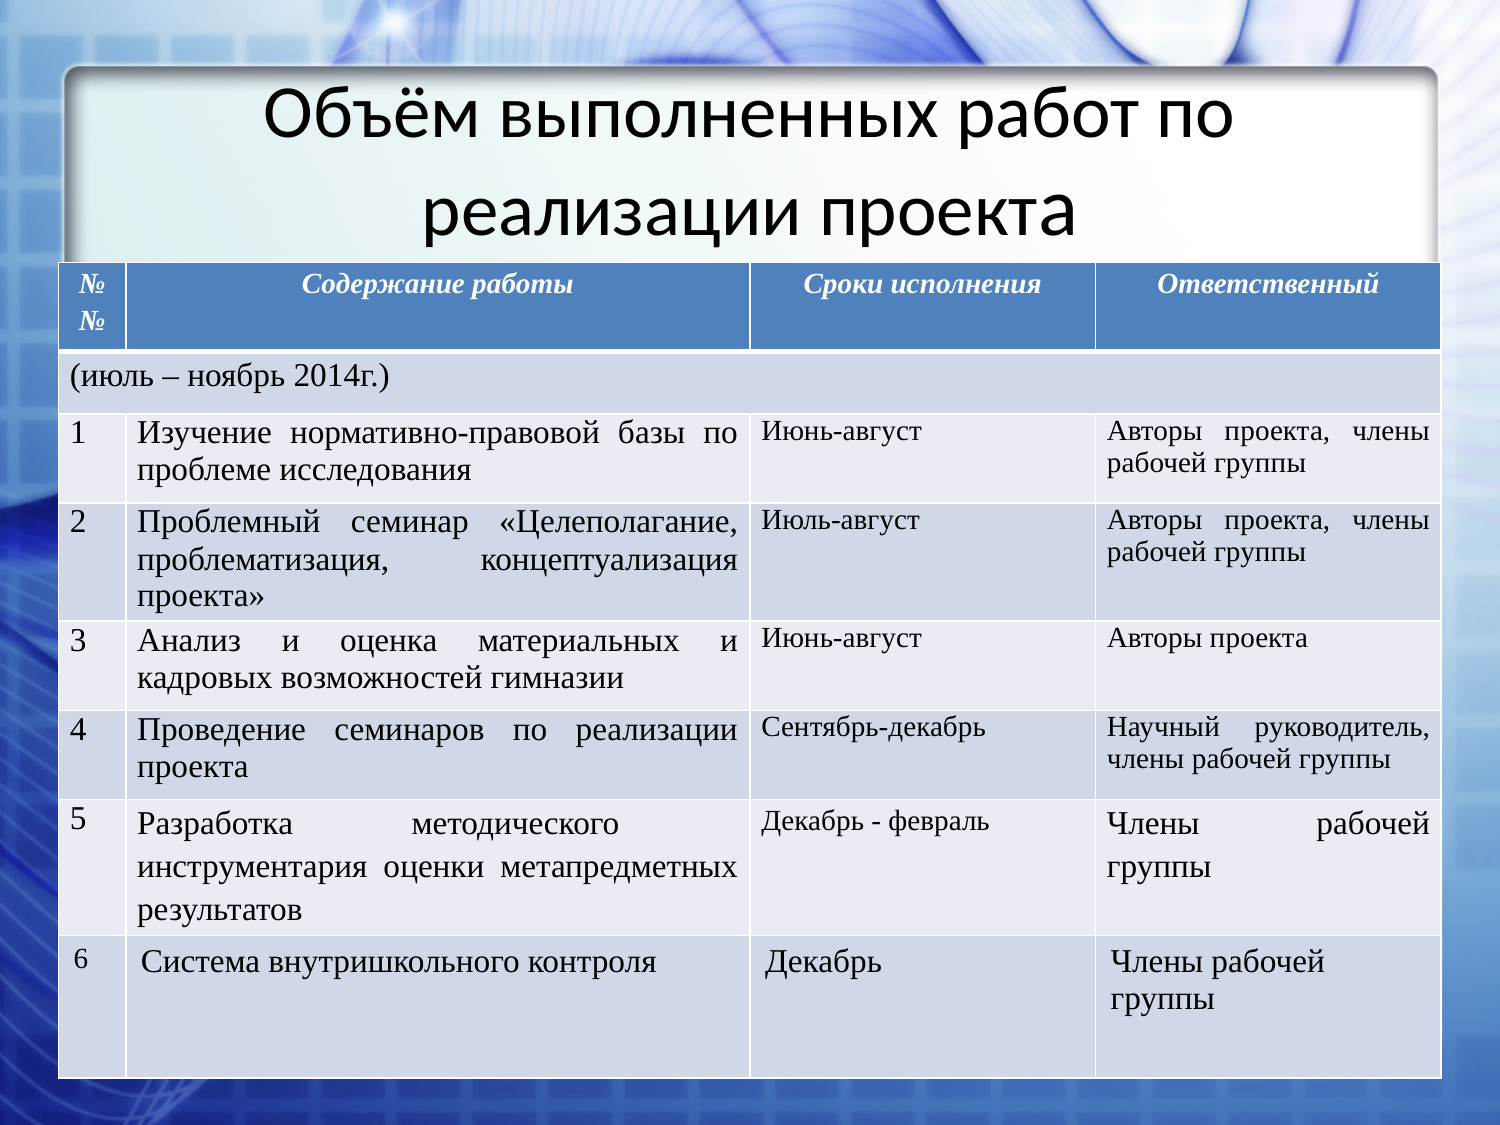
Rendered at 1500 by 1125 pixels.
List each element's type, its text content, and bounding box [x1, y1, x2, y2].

table_cell Члены рабочей группы [1096, 800, 1440, 935]
table_cell 1 [59, 415, 125, 502]
table_cell Сентябрь-декабрь [751, 711, 1095, 799]
table_cell Авторы проекта [1096, 622, 1440, 710]
table_cell Июль-август [751, 504, 1095, 620]
table_cell Изучение нормативно-правовой базы по проблеме исследования [127, 415, 749, 502]
table_cell 2 [59, 504, 125, 620]
table_header Сроки исполнения [751, 263, 1095, 349]
table_cell (июль – ноябрь 2014г.) [59, 354, 1440, 413]
table_cell Проблемный семинар «Целеполагание, проблематизация, концептуализация проекта» [127, 504, 749, 620]
table_cell Декабрь [751, 936, 1095, 1077]
table_cell 5 [59, 800, 125, 935]
table_cell Авторы проекта, члены рабочей группы [1096, 504, 1440, 620]
table_cell 4 [59, 711, 125, 799]
table_cell Проведение семинаров по реализации проекта [127, 711, 749, 799]
table_cell Система внутришкольного контроля [127, 936, 749, 1077]
table_header Содержание работы [127, 263, 749, 349]
title Объём выполненных работ по реализации проекта [74, 81, 1426, 233]
table_cell Авторы проекта, члены рабочей группы [1096, 415, 1440, 502]
picture [0, 0, 1500, 1125]
table_cell Декабрь - февраль [751, 800, 1095, 935]
table_cell Научный руководитель, члены рабочей группы [1096, 711, 1440, 799]
table_cell Июнь-август [751, 622, 1095, 710]
table_cell Разработка методического инструментария оценки метапредметных результатов [127, 800, 749, 935]
table_cell 3 [59, 622, 125, 710]
table_cell Анализ и оценка материальных и кадровых возможностей гимназии [127, 622, 749, 710]
table_cell Июнь-август [751, 415, 1095, 502]
table_cell Члены рабочей группы [1096, 936, 1440, 1077]
table_cell 6 [59, 936, 125, 1077]
table_header Ответственный [1096, 263, 1440, 349]
table_header №№ [59, 263, 125, 349]
